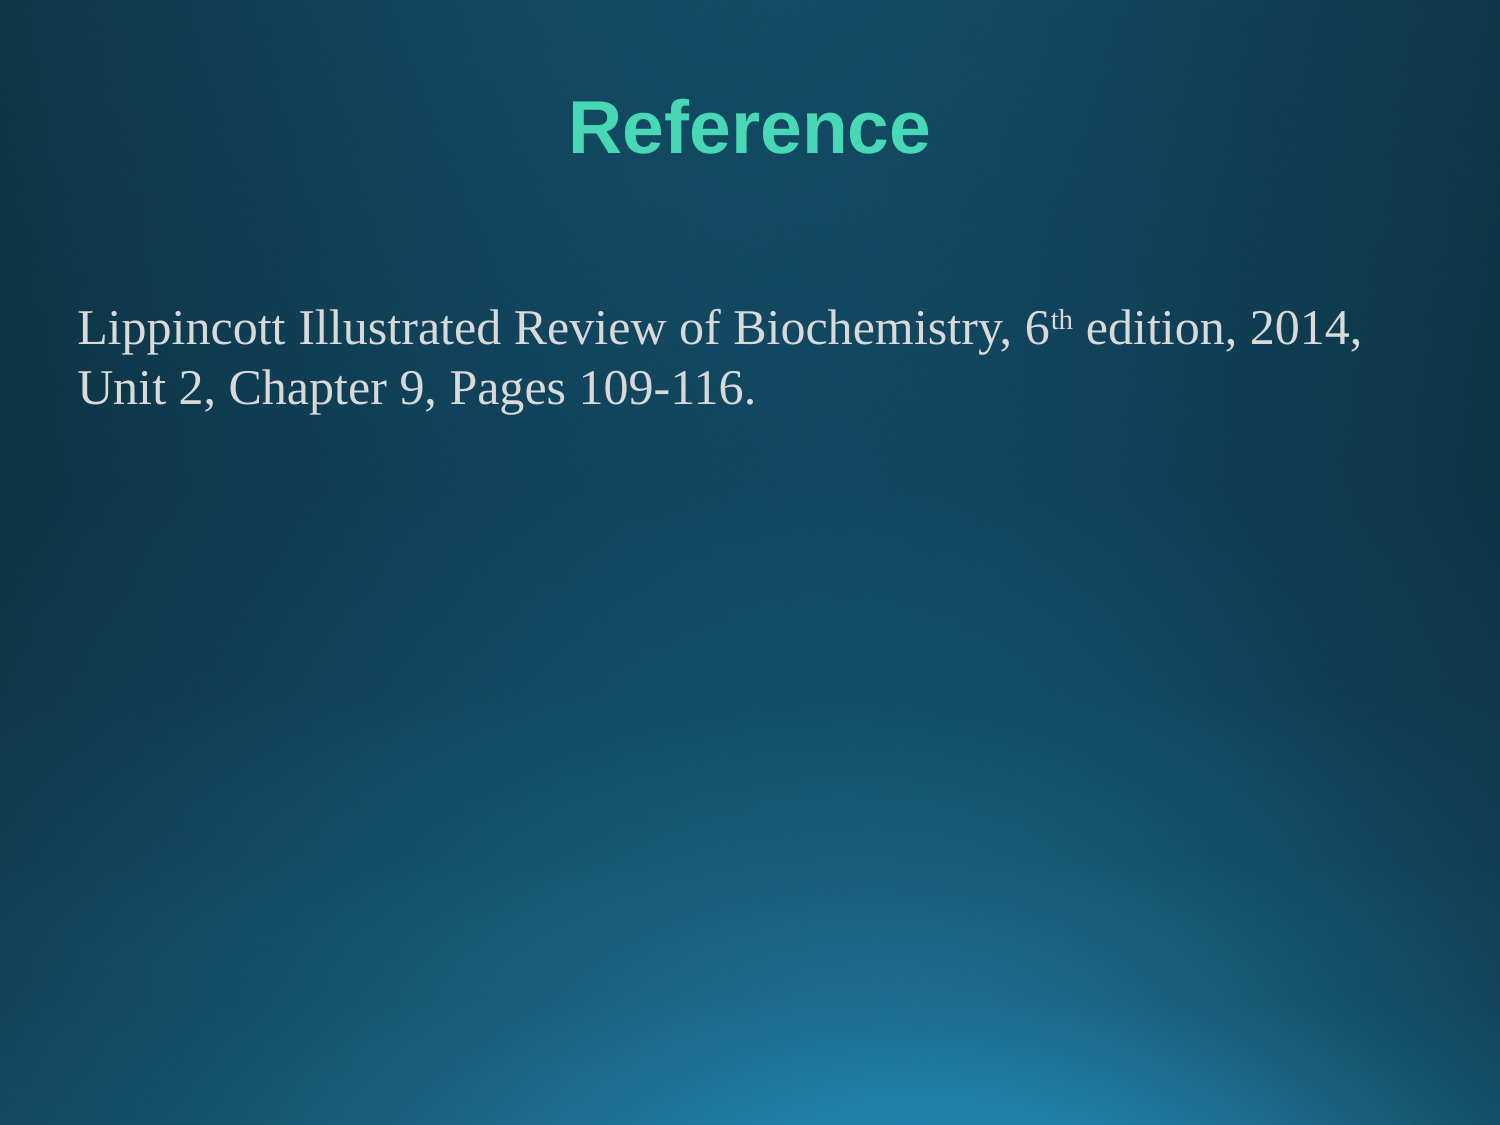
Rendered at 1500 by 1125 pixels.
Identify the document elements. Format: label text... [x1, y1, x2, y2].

picture [0, 0, 1500, 1125]
text_box Lippincott Illustrated Review of Biochemistry, 6th edition, 2014, Unit 2, Chapter 9, Pages 109-116. [62, 286, 1438, 422]
title Reference [62, 50, 1438, 213]
